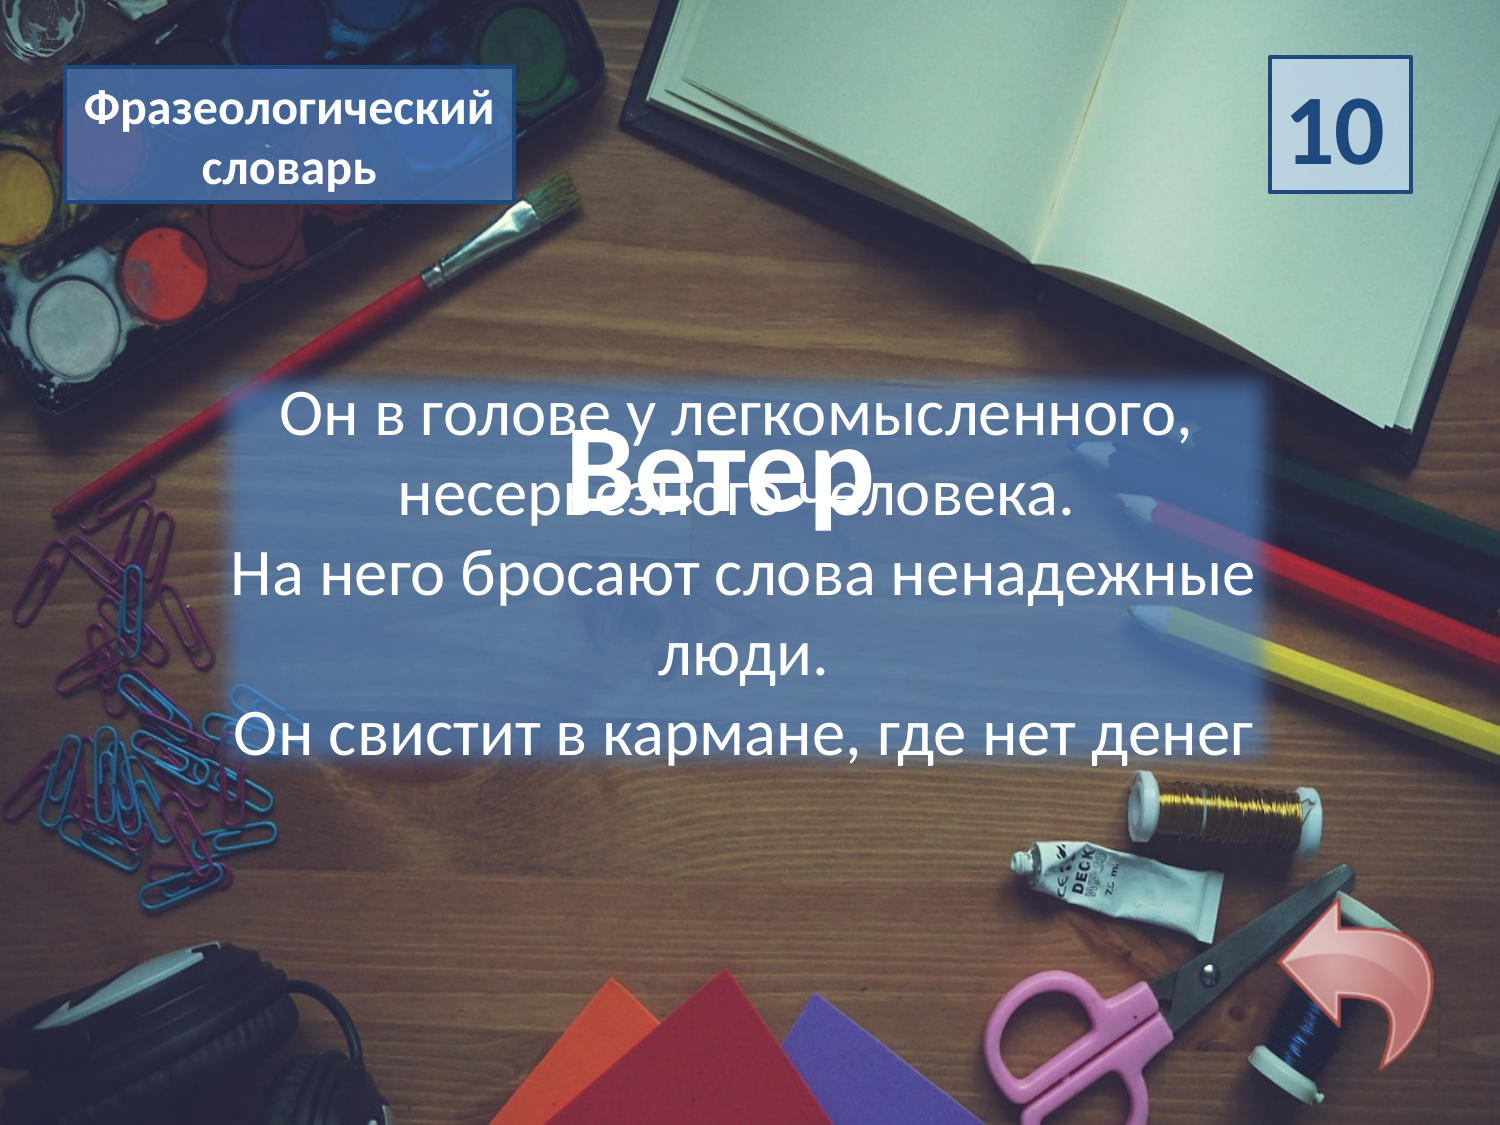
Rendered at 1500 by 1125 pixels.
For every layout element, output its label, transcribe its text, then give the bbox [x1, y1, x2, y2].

picture [0, 0, 1500, 1125]
text_box Ветер [488, 379, 953, 545]
text_box Он в голове у легкомысленного, несерьезного человека. На него бросают слова ненадежные люди. Он свистит в кармане, где нет денег [245, 400, 1247, 741]
text_box Фразеологический словарь [63, 65, 516, 204]
text_box 10 [1268, 55, 1413, 194]
